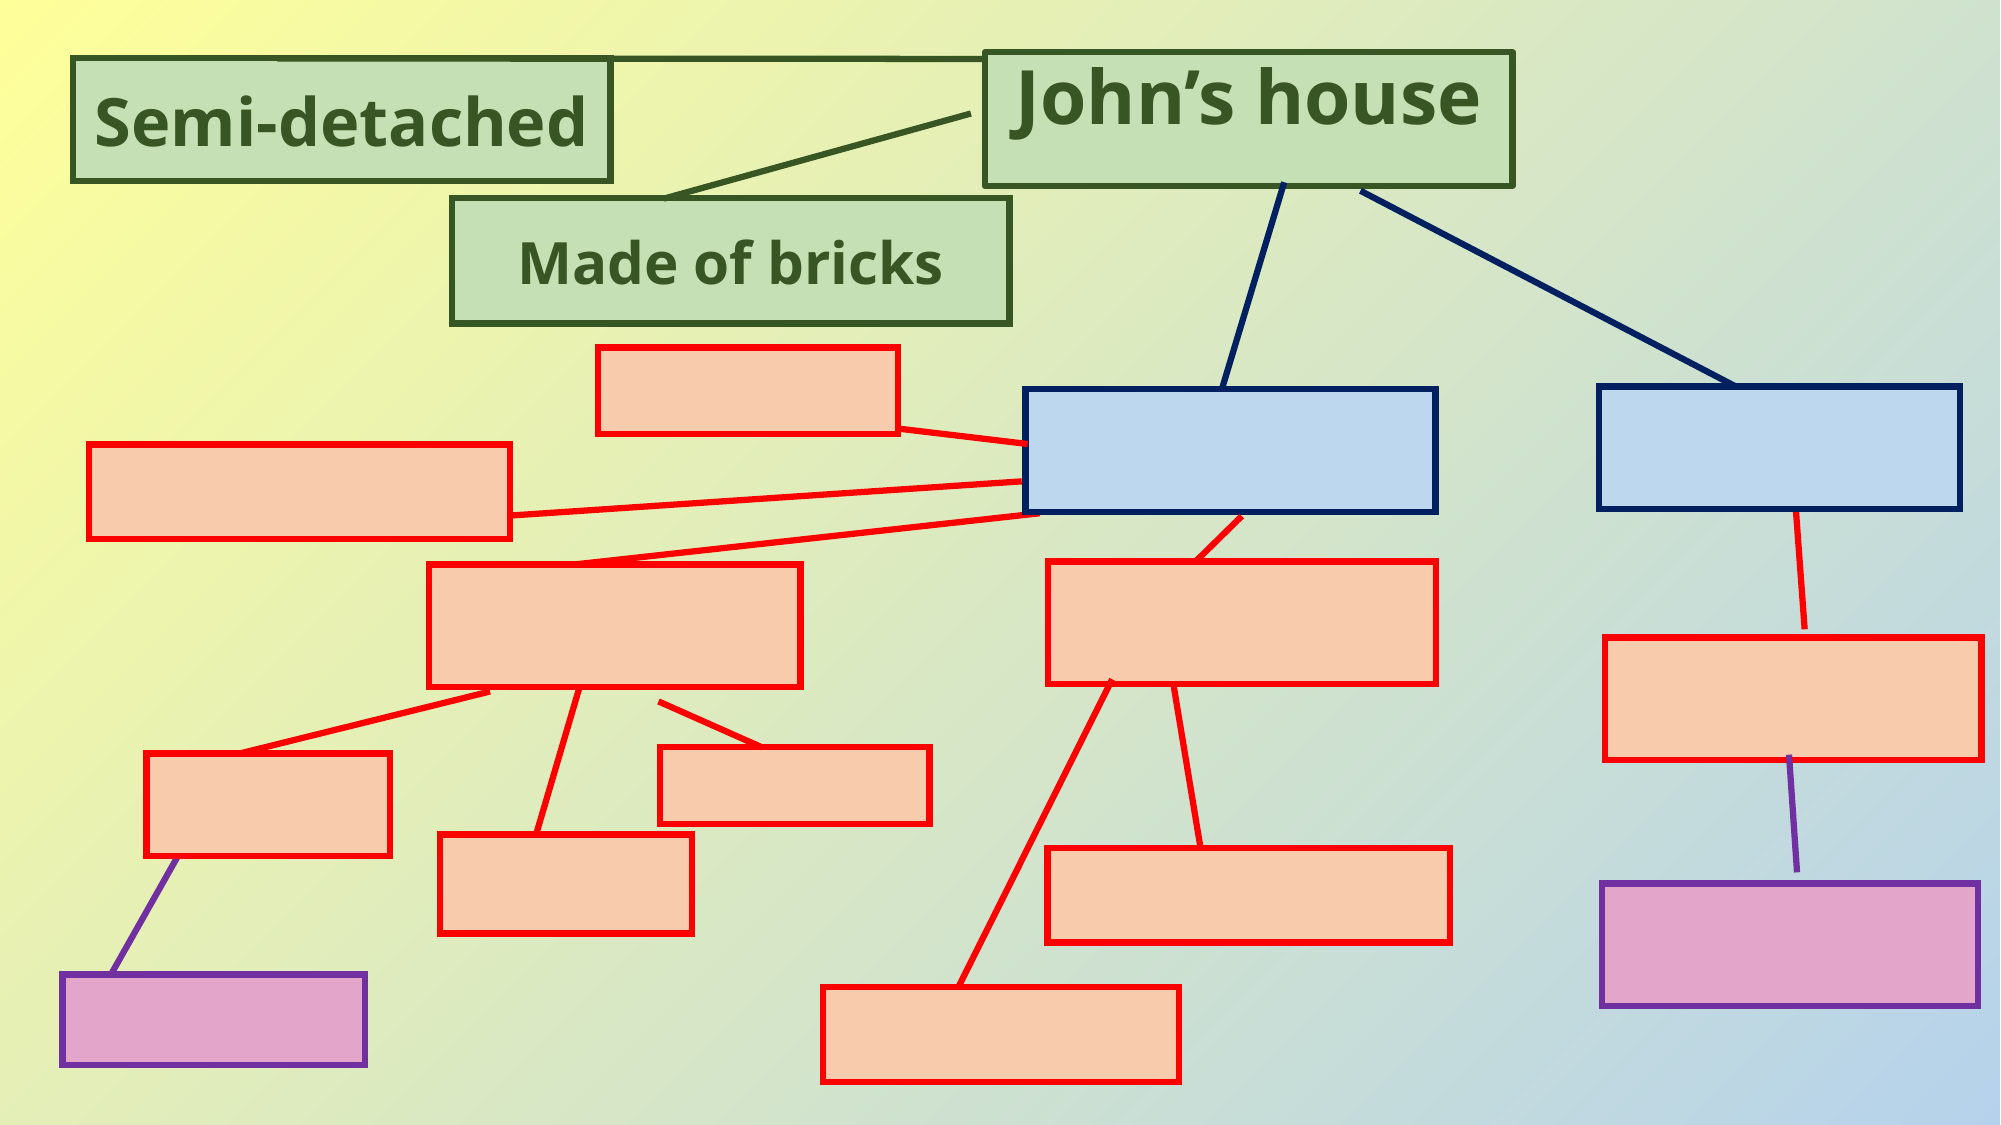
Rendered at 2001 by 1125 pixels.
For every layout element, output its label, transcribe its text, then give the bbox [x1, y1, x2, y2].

text_box [1601, 883, 1979, 1007]
text_box [1024, 181, 1437, 513]
text_box [1047, 515, 1437, 685]
text_box [597, 347, 1028, 446]
text_box Semi-detached [72, 57, 987, 182]
text_box [1604, 636, 1982, 761]
text_box [822, 678, 1180, 1083]
subtitle John’s house [984, 52, 1513, 187]
text_box [658, 700, 931, 825]
text_box [1787, 754, 1799, 873]
text_box [61, 857, 366, 1066]
text_box [428, 513, 1040, 688]
text_box [439, 685, 693, 935]
text_box [1047, 681, 1451, 944]
text_box Made of bricks [451, 112, 1010, 324]
text_box [88, 443, 1022, 540]
text_box [145, 690, 491, 857]
text_box [1794, 510, 1806, 630]
text_box [1359, 189, 1961, 510]
